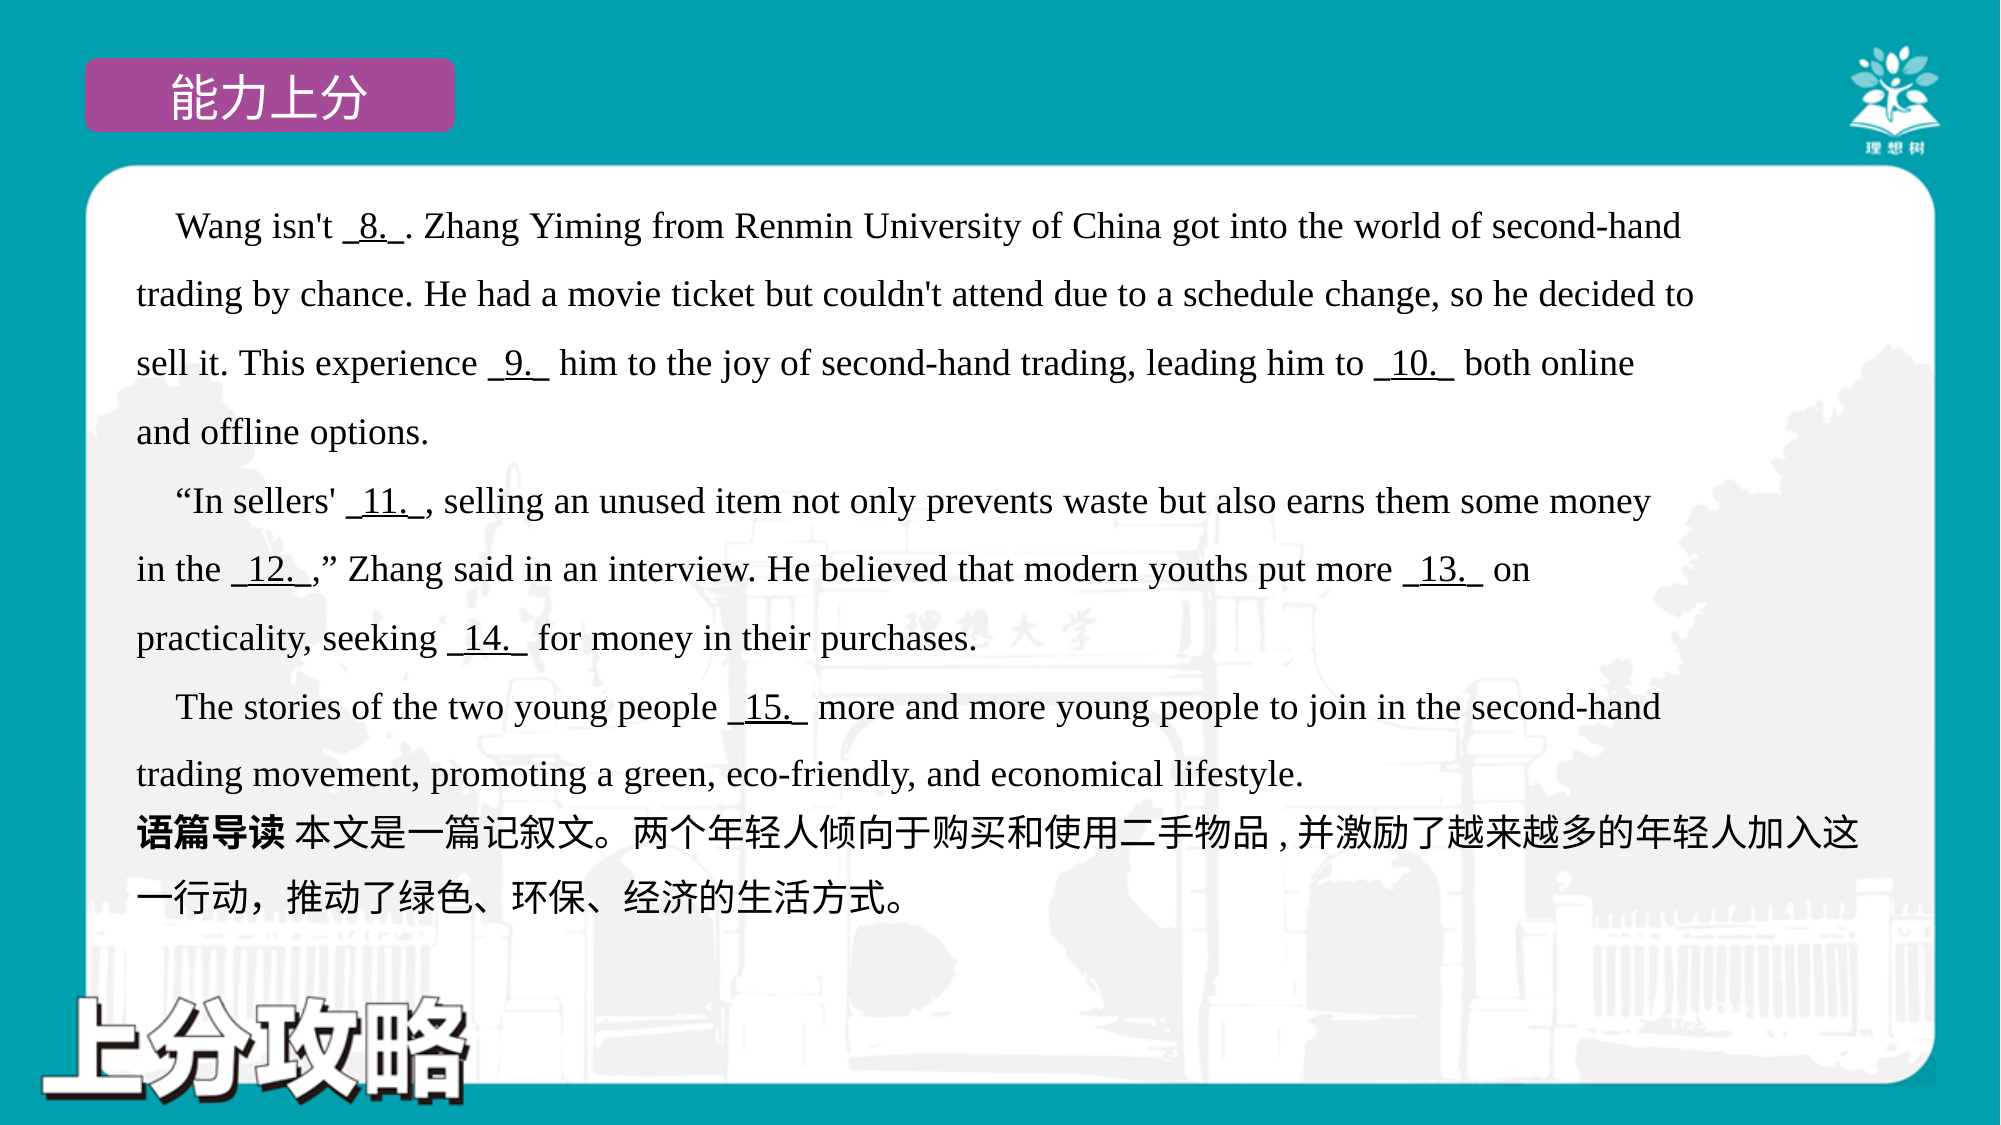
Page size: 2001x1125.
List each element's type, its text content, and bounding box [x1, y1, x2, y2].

text_box Wang isn't _8._. Zhang Yiming from Renmin University of China got into the world of second-hand trading by chance. He had a movie ticket but couldn't attend due to a schedule change, so he decided to sell it. This experience _9._ him to the joy of second-hand trading, leading him to _10._ both online and offline options. “In sellers' _11._, selling an unused item not only prevents waste but also earns them some money in the _12._,” Zhang said in an interview. He believed that modern youths put more _13._ on practicality, seeking _14._ for money in their purchases. The stories of the two young people _15._ more and more young people to join in the second-hand trading movement, promoting a green, eco-friendly, and economical lifestyle.#7 [136, 176, 1865, 785]
picture [0, 0, 2000, 1125]
text_box 语篇导读 本文是一篇记叙文。两个年轻人倾向于购买和使用二手物品,并激励了越来越多的年轻人加入这 一行动，推动了绿色、环保、经济的生活方式。 [136, 785, 1865, 912]
